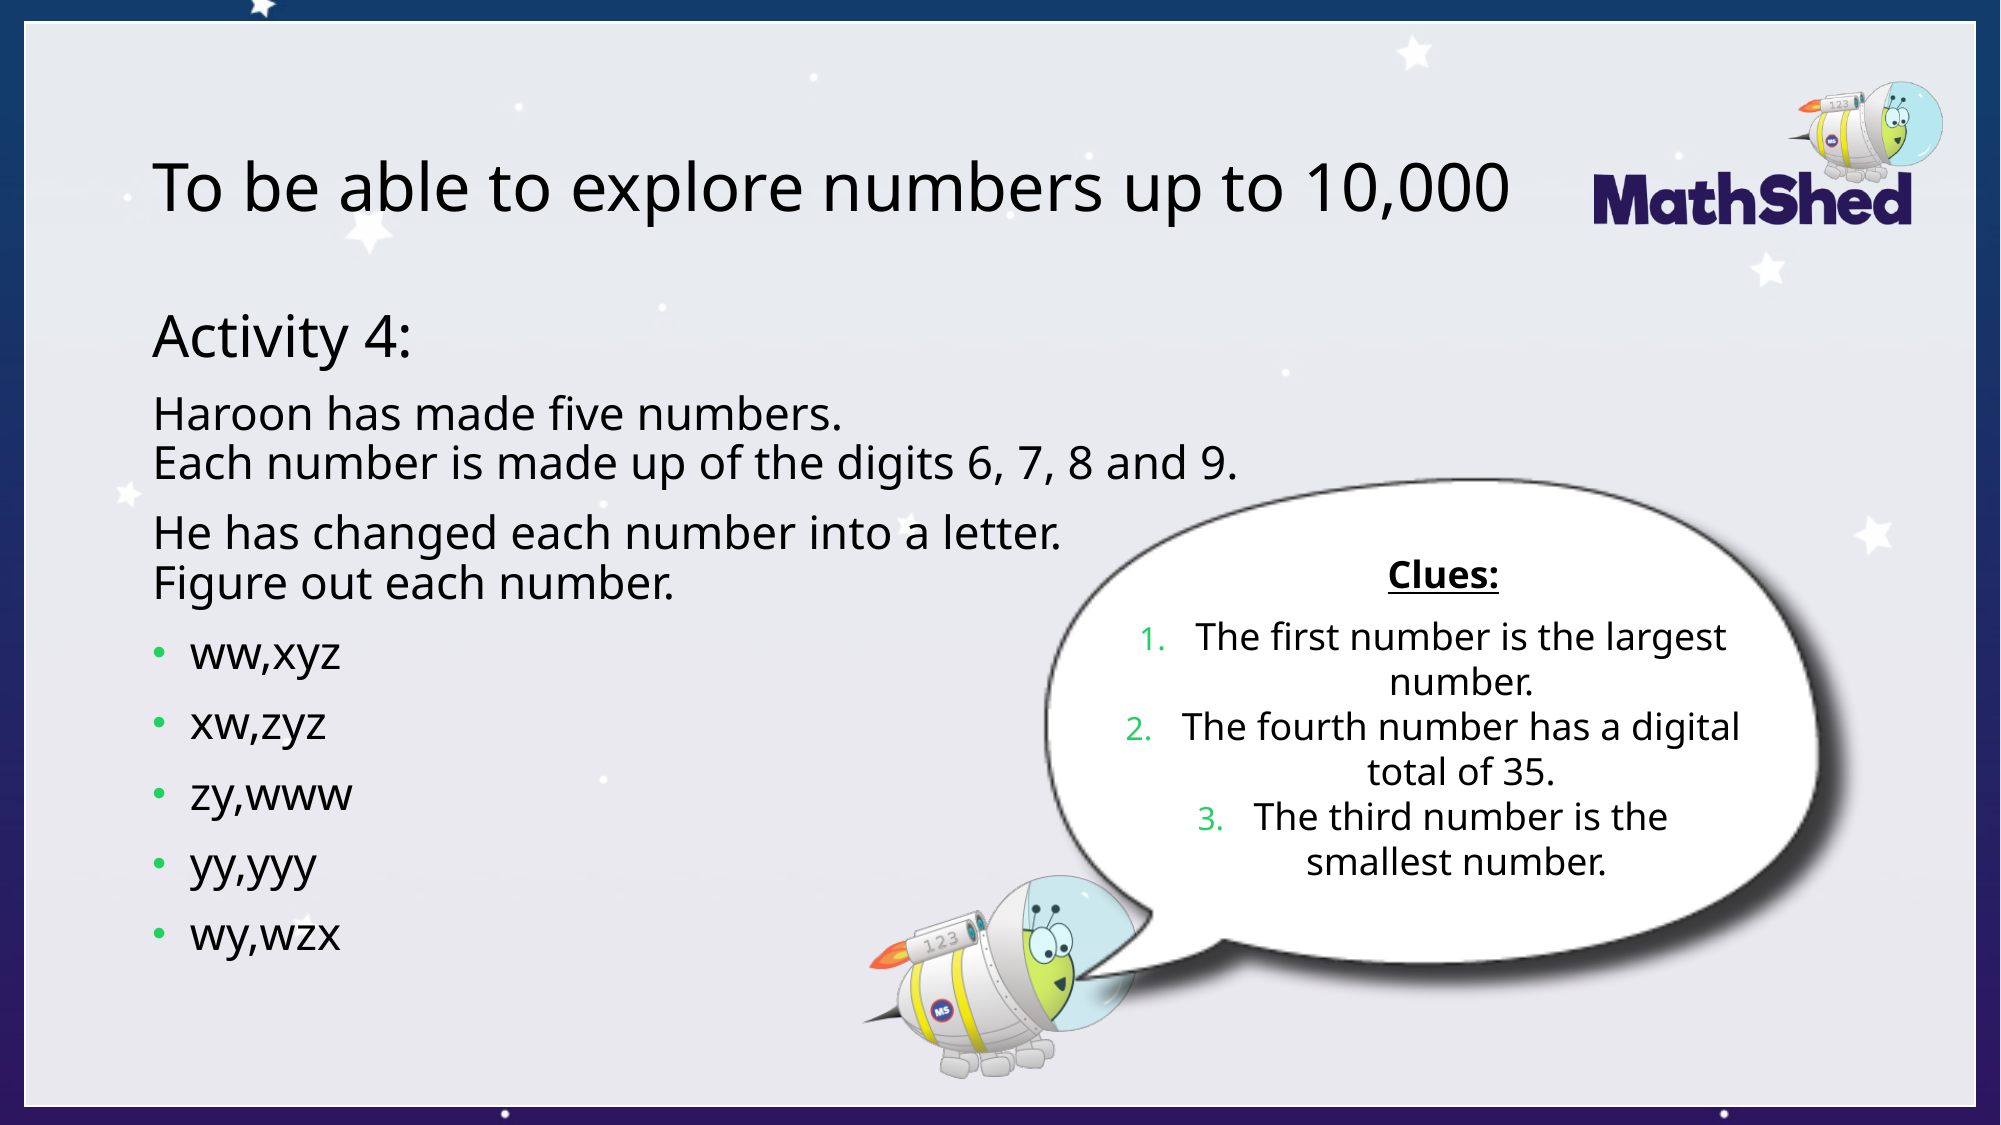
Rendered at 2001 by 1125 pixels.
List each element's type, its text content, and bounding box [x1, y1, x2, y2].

title To be able to explore numbers up to 10,000 [137, 81, 1578, 299]
list Activity 4: Haroon has made five numbers. Each number is made up of the digits 6, 7, 8 and 9. He has changed each number into a letter. Figure out each number. ww,xyz xw,zyz zy,www yy,yyy wy,wzx [137, 299, 1863, 1014]
picture [0, 0, 2001, 1125]
